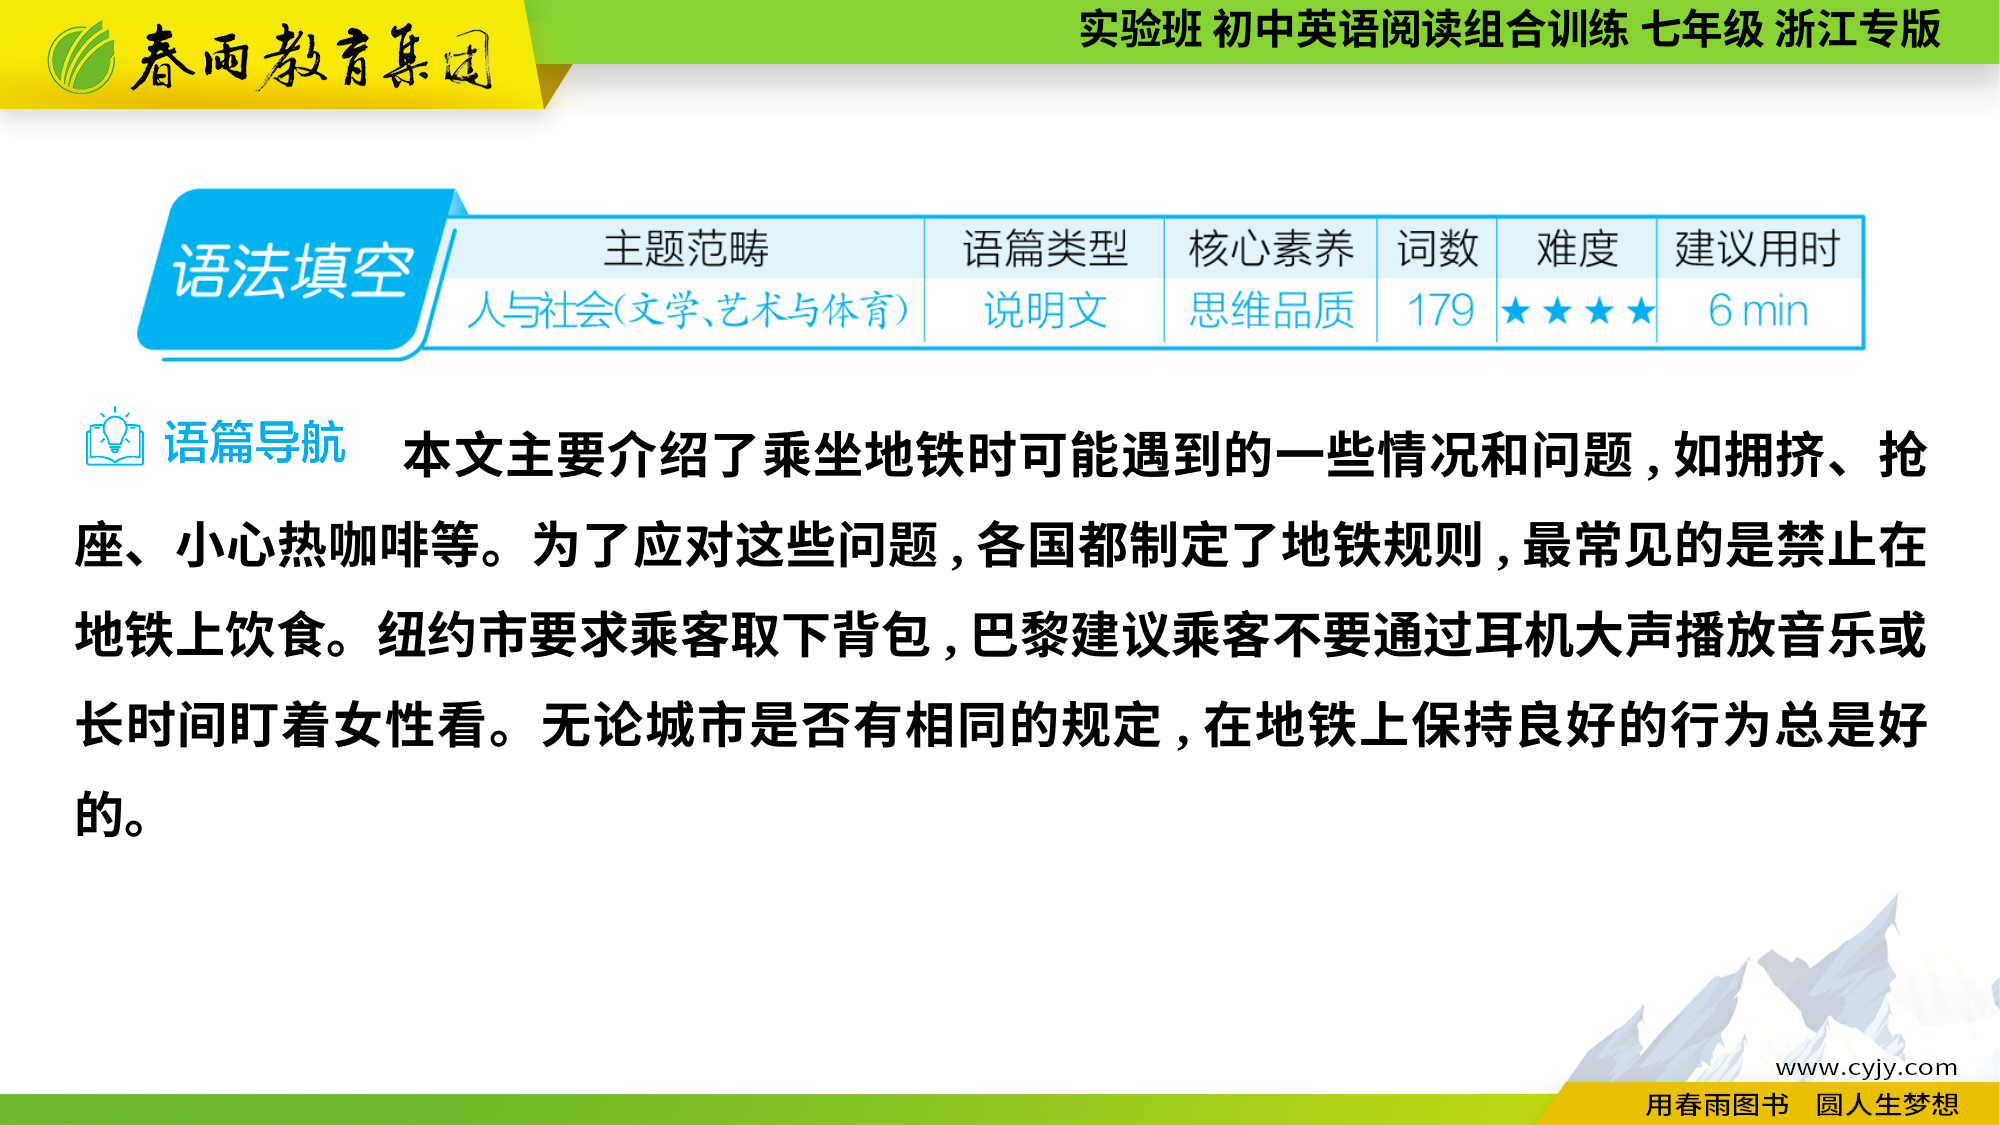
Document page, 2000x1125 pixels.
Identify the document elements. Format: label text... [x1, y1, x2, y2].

list 本文主要介绍了乘坐地铁时可能遇到的一些情况和问题,如拥挤、抢座、小心热咖啡等。为了应对这些问题,各国都制定了地铁规则,最常见的是禁止在地铁上饮食。纽约市要求乘客取下背包,巴黎建议乘客不要通过耳机大声播放音乐或长时间盯着女性看。无论城市是否有相同的规定,在地铁上保持良好的行为总是好的。 [59, 385, 1944, 753]
picture [0, 0, 2000, 1125]
